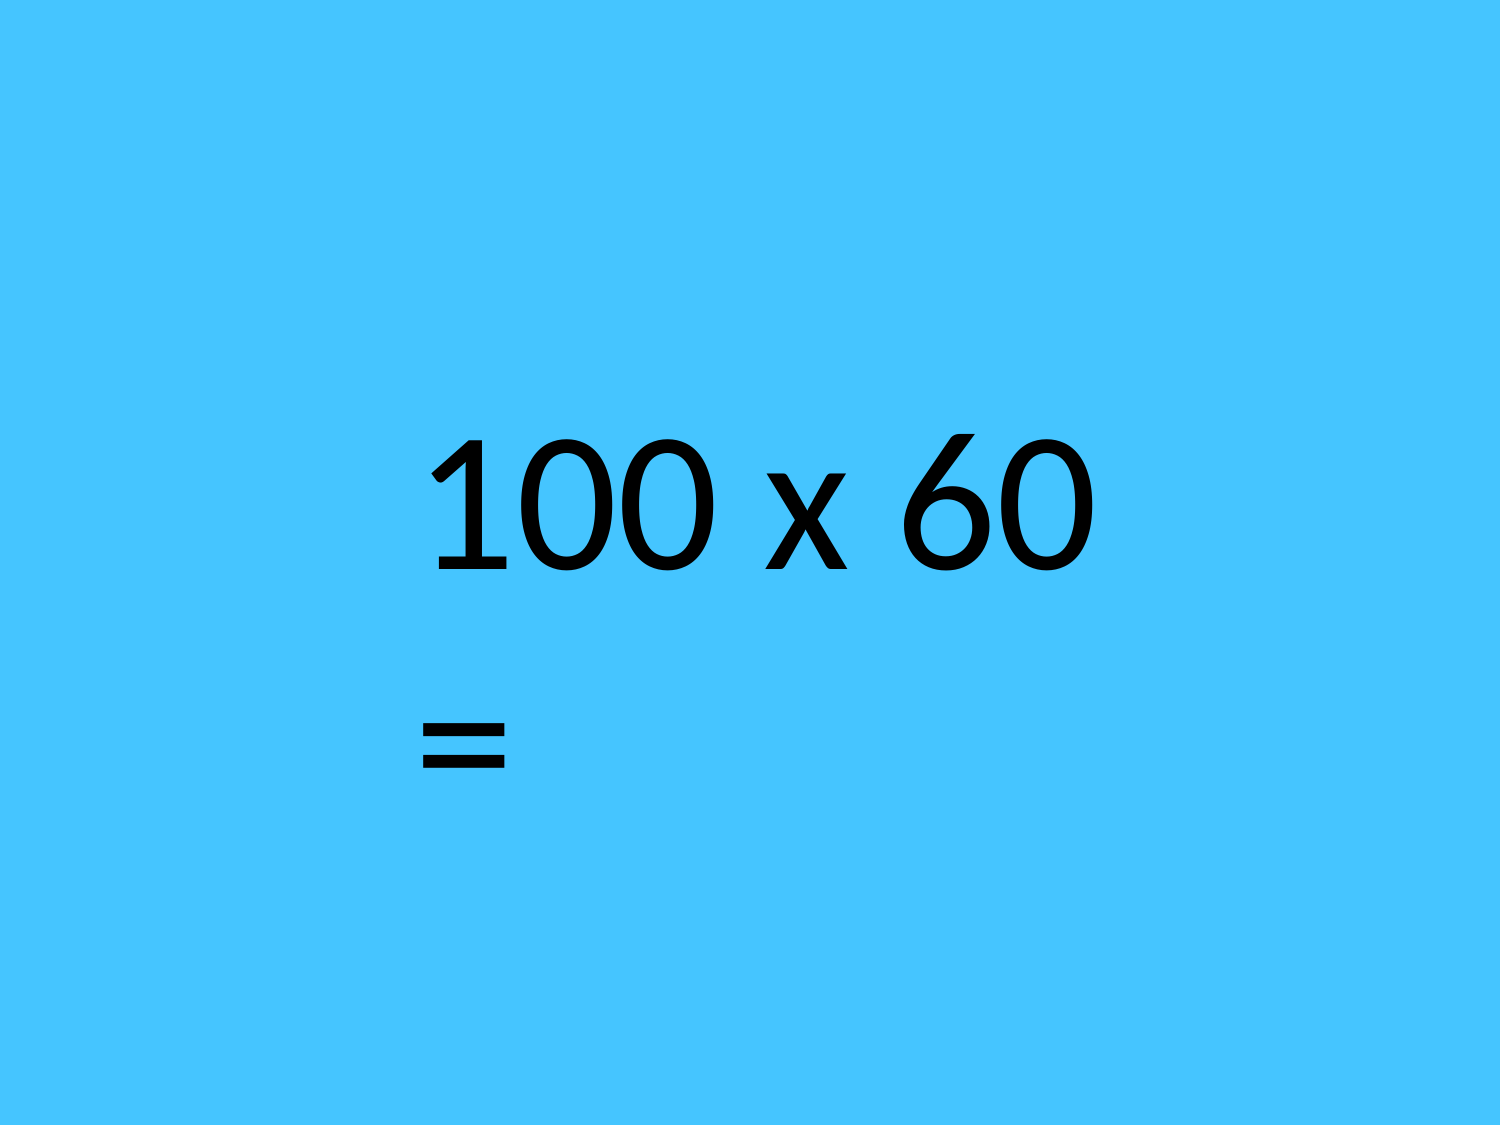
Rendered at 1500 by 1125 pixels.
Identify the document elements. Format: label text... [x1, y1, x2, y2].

text_box 100 x 60 = [399, 362, 1200, 858]
